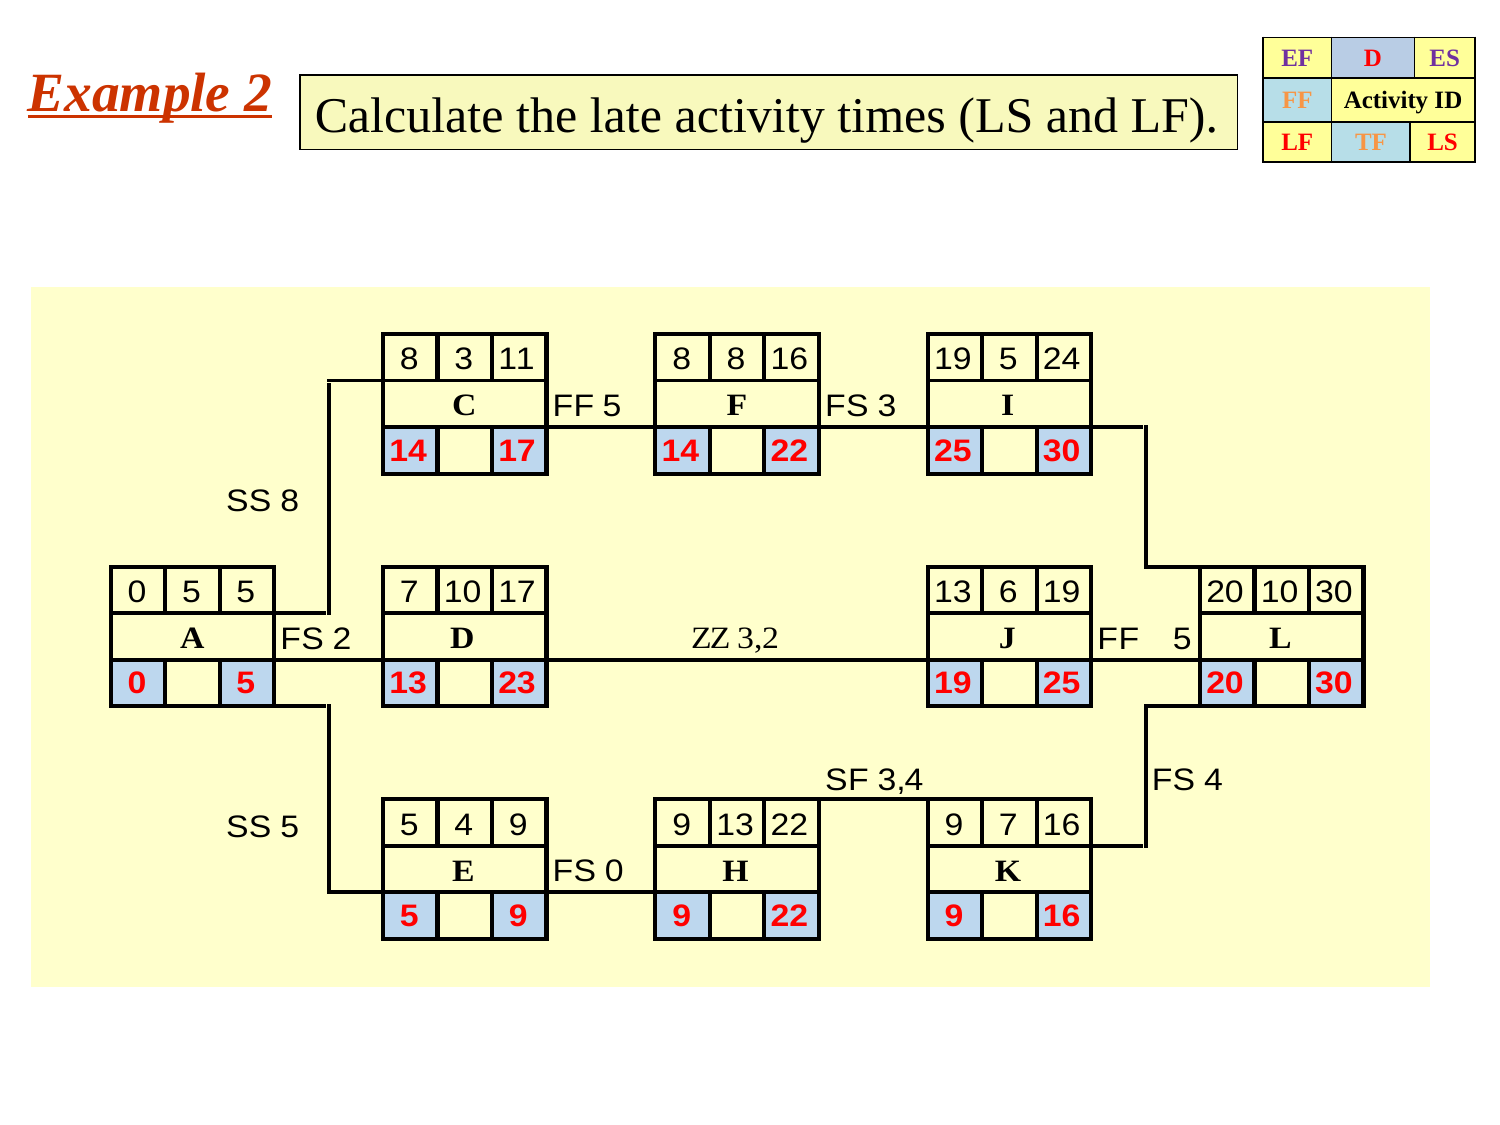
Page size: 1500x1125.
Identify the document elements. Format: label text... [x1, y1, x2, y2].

table_cell Activity ID [1332, 79, 1474, 121]
table_cell TF [1332, 123, 1409, 161]
table_header EF [1264, 38, 1331, 77]
table_header ES [1415, 38, 1474, 77]
title Example 2 [12, 45, 288, 135]
table_cell LF [1264, 123, 1331, 161]
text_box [30, 287, 1431, 988]
table_cell LS [1411, 123, 1474, 161]
table_header D [1332, 38, 1414, 77]
table_cell FF [1264, 79, 1331, 121]
text_box Calculate the late activity times (LS and LF). [300, 74, 1238, 150]
